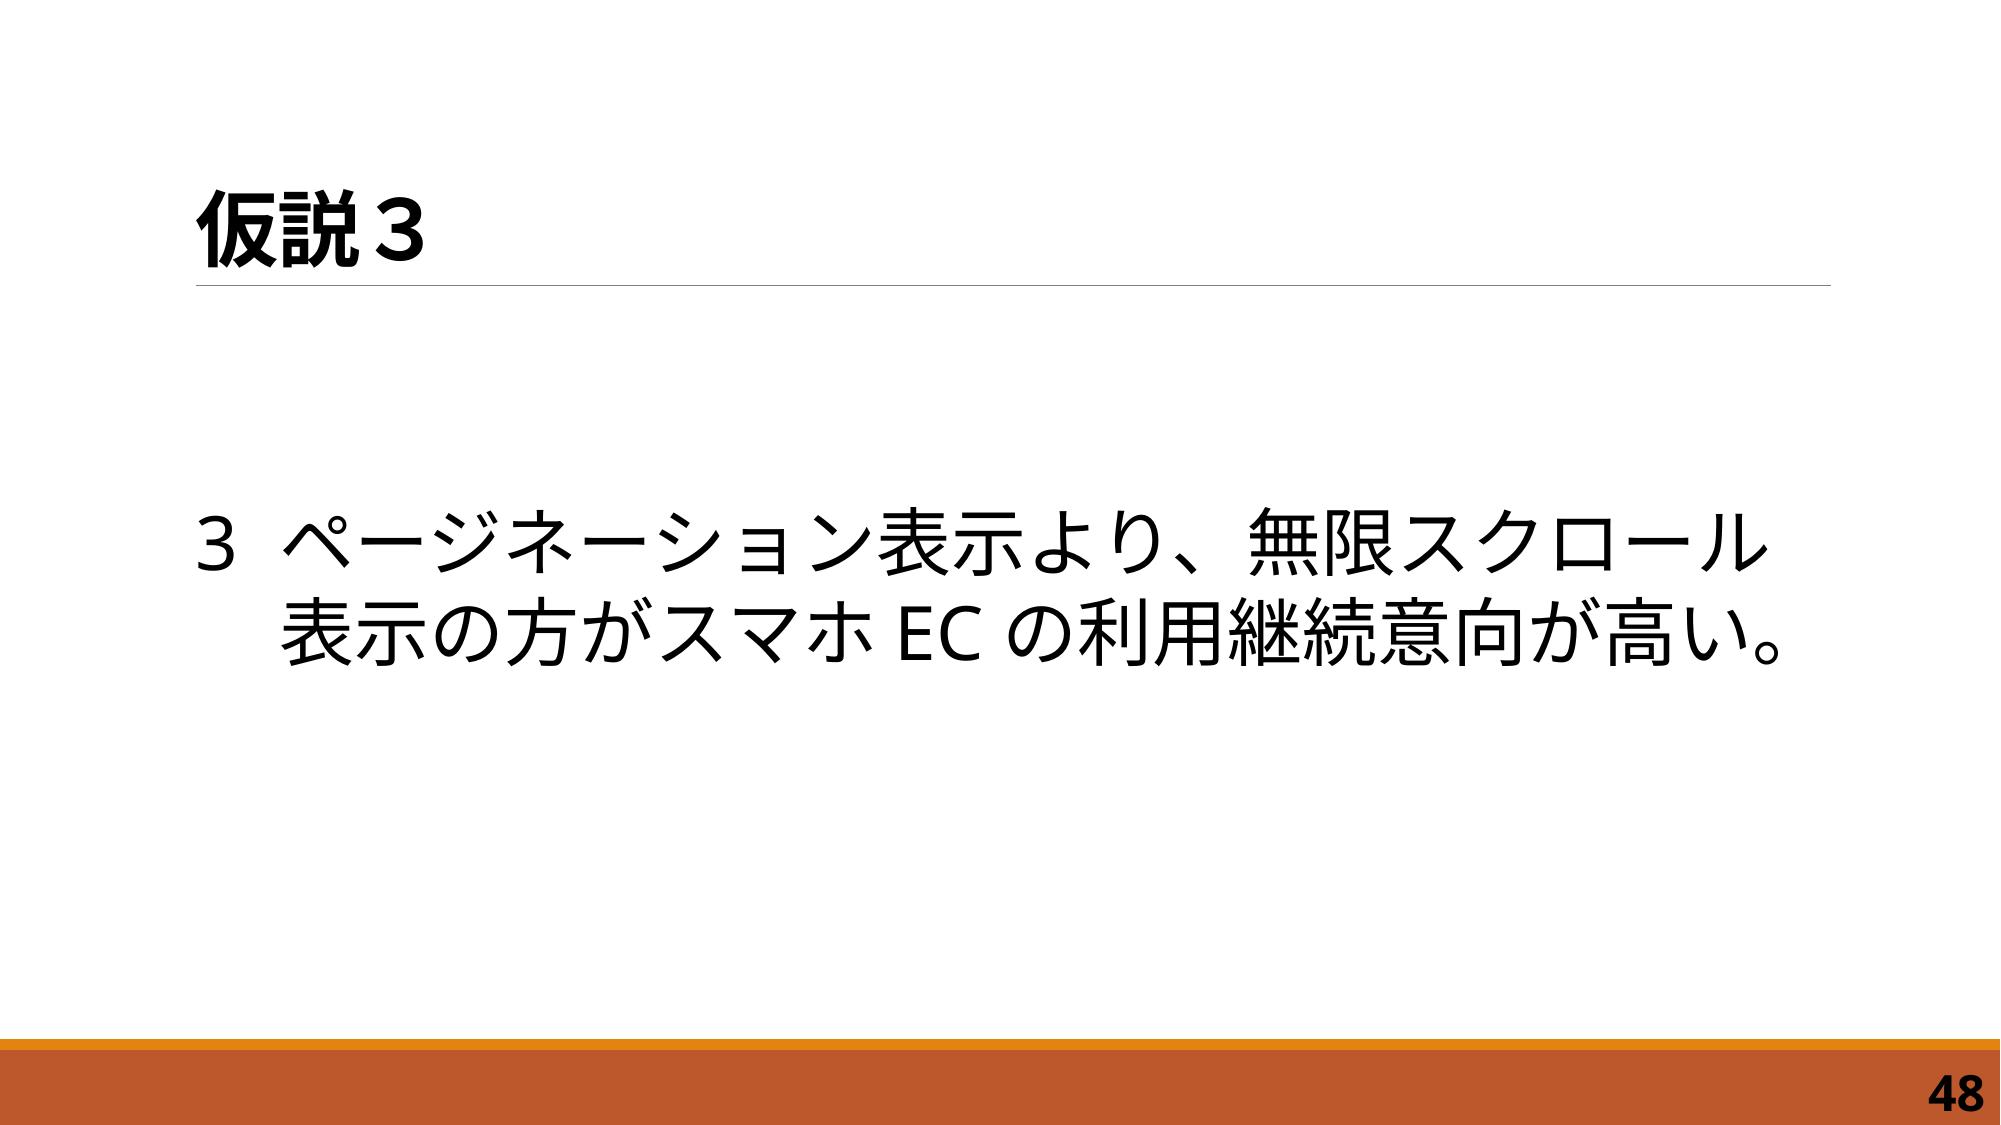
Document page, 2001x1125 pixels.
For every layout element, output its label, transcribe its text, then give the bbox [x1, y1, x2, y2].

title 仮説３ [180, 47, 1830, 285]
text_box ページネーション表示より、無限スクロール表示の方がスマホECの利用継続意向が高い。 [179, 487, 1830, 683]
slide_number 48 [1784, 1065, 2000, 1125]
